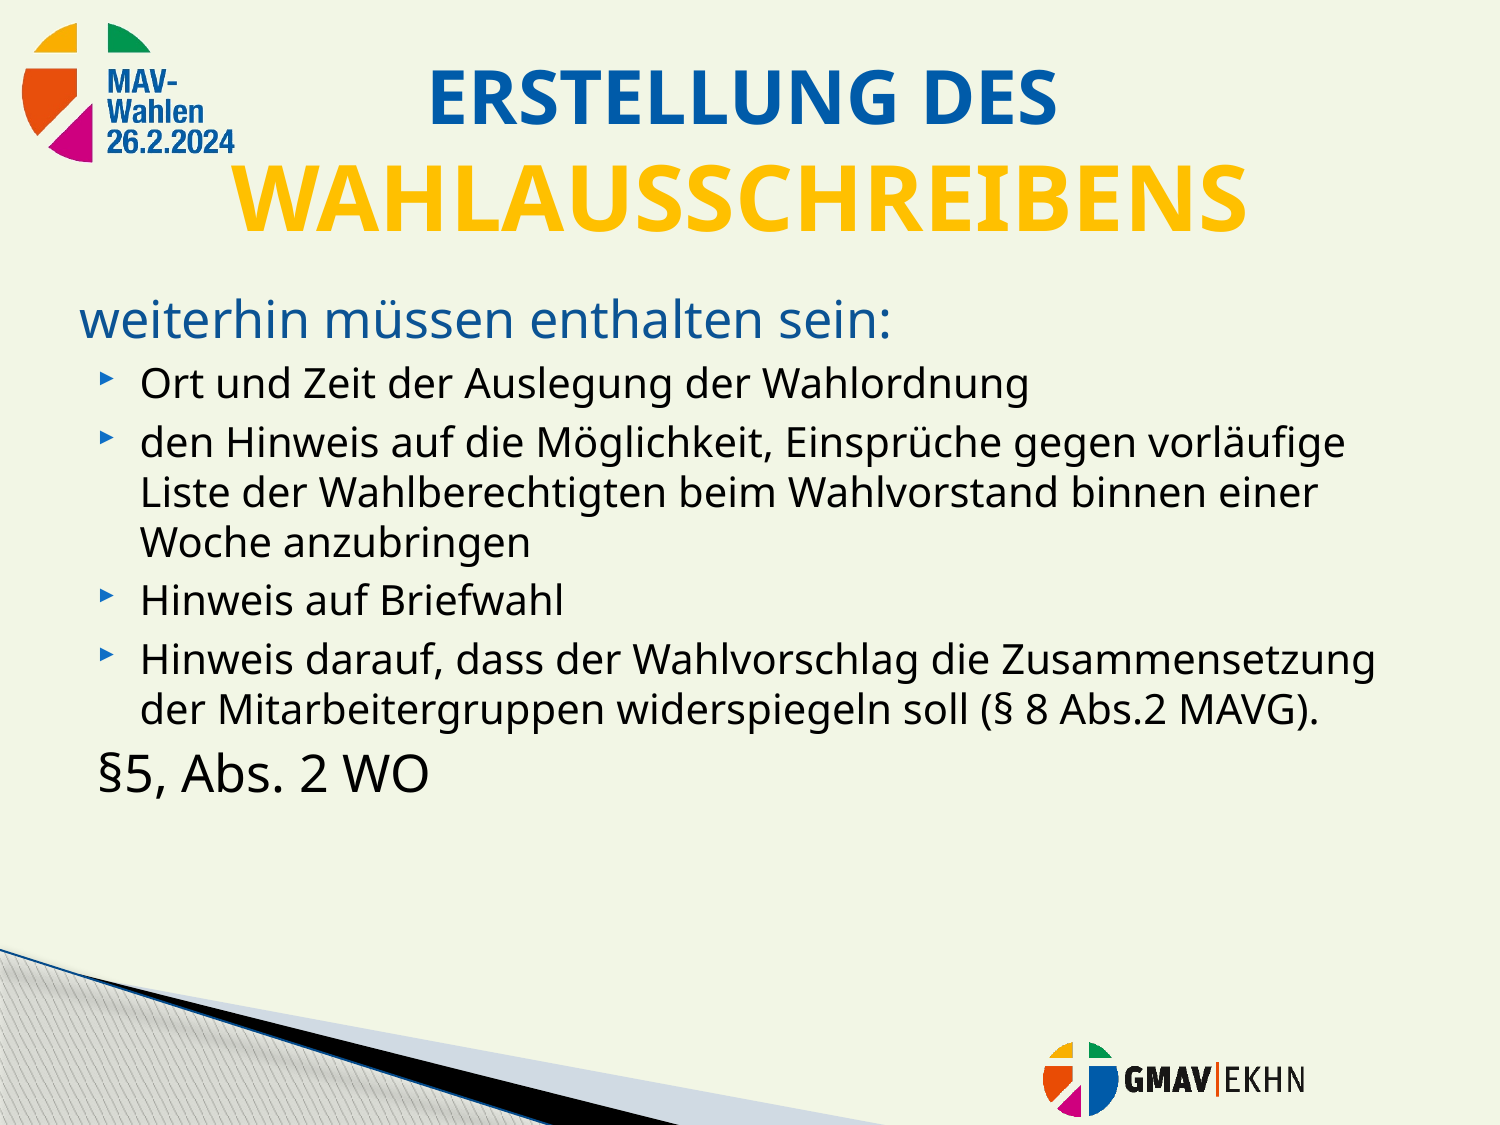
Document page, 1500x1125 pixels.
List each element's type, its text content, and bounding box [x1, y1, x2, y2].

picture [5, 6, 255, 174]
picture [1040, 1039, 1306, 1120]
text_box weiterhin müssen enthalten sein: Ort und Zeit der Auslegung der Wahlordnung den Hinweis auf die Möglichkeit, Einsprüche gegen vorläufige Liste der Wahlberechtigten beim Wahlvorstand binnen einer Woche anzubringen Hinweis auf Briefwahl Hinweis darauf, dass der Wahlvorschlag die Zusammensetzung der Mitarbeitergruppen widerspiegeln soll (§ 8 Abs.2 MAVG). §5, Abs. 2 WO [64, 278, 1415, 882]
title ERSTELLUNG DES WAHLAUSSCHREIBENS [66, 56, 1440, 244]
